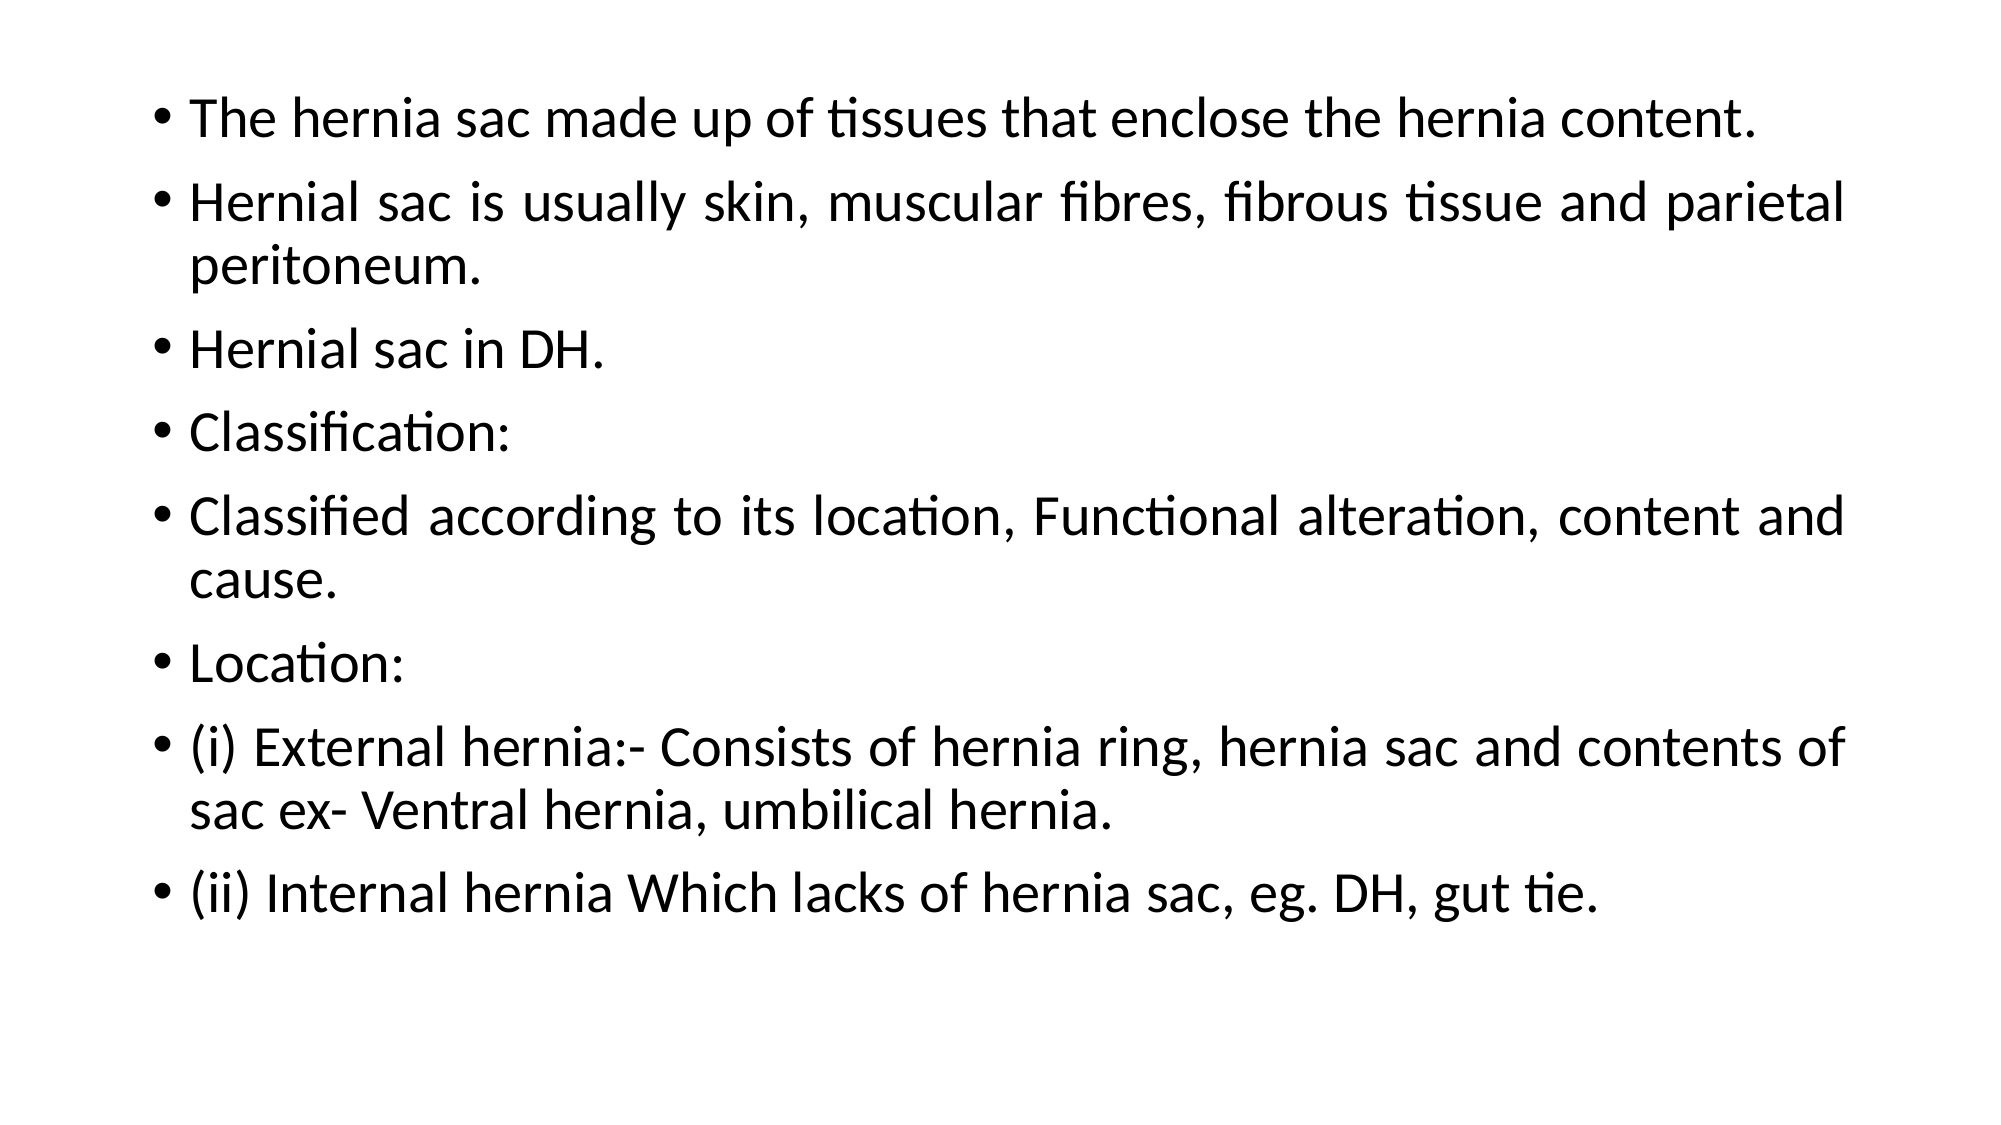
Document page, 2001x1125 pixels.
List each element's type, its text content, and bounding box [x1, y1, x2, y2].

list The hernia sac made up of tissues that enclose the hernia content. Hernial sac is usually skin, muscular fibres, fibrous tissue and parietal peritoneum. Hernial sac in DH. Classification: Classified according to its location, Functional alteration, content and cause. Location: (i) External hernia:- Consists of hernia ring, hernia sac and contents of sac ex- Ventral hernia, umbilical hernia. (ii) Internal hernia Which lacks of hernia sac, eg. DH, gut tie. [137, 79, 1863, 1014]
